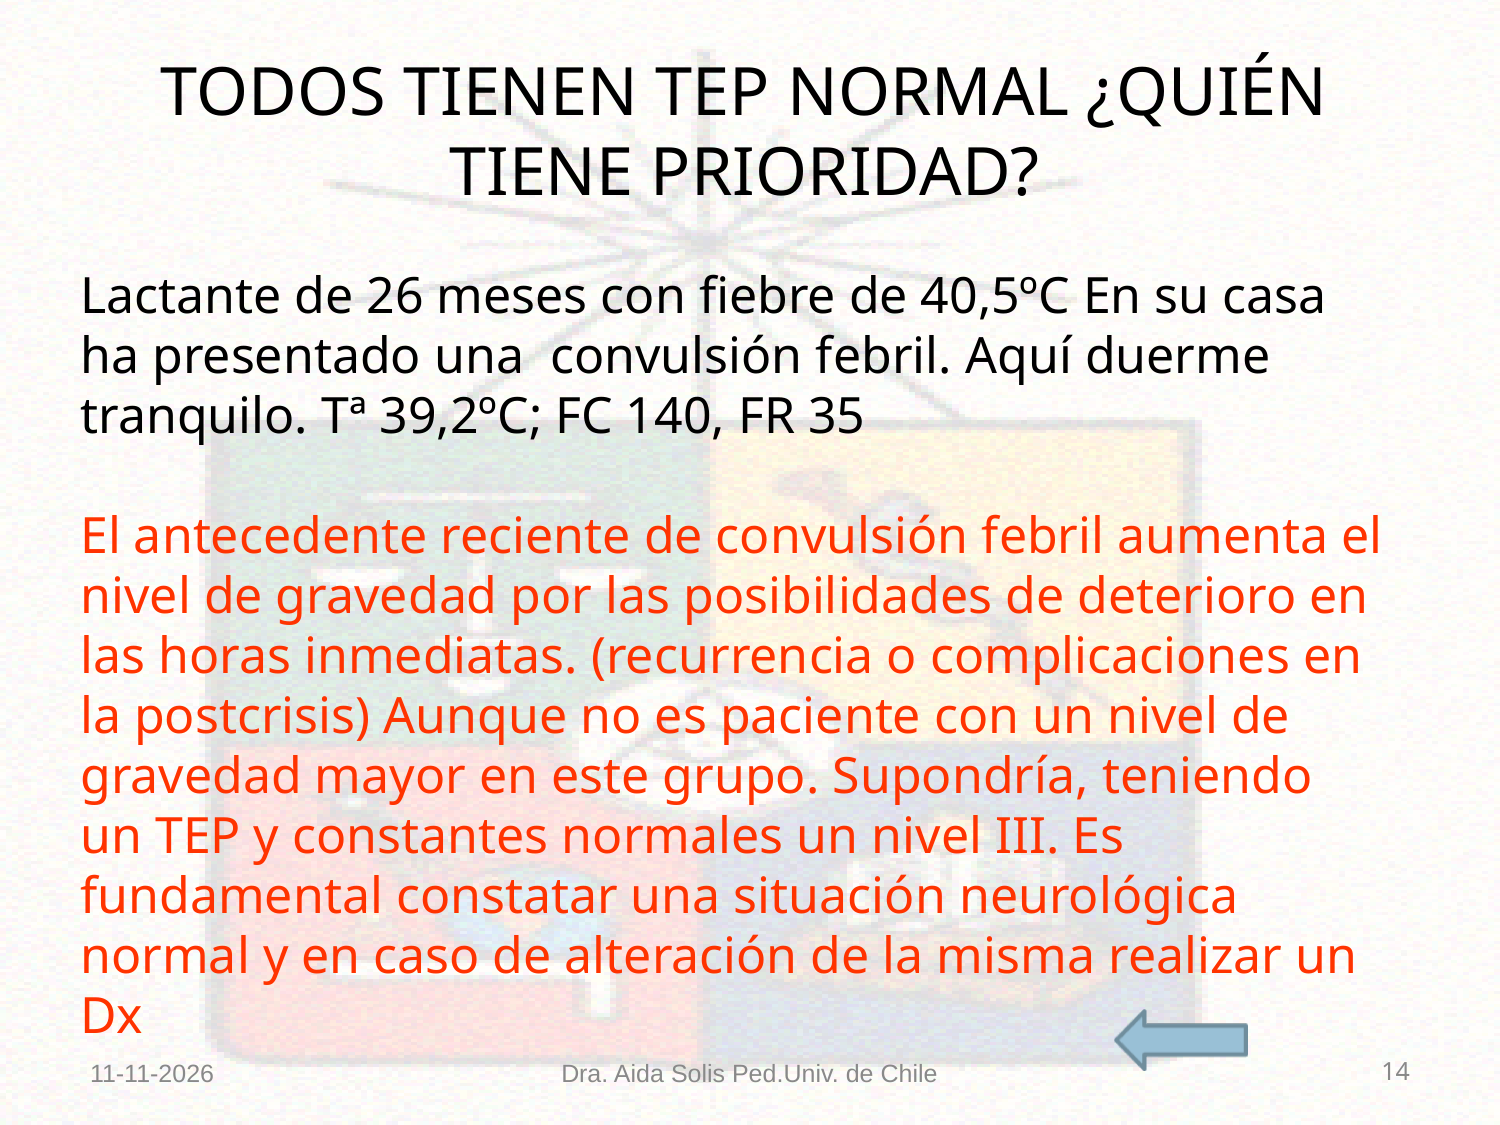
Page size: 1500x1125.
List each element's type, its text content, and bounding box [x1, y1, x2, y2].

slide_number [75, 1042, 425, 1103]
picture [1111, 1006, 1251, 1074]
text_box Lactante de 26 meses con fiebre de 40,5ºC En su casa ha presentado una convulsión febril. Aquí duerme tranquilo. Tª 39,2ºC; FC 140, FR 35 El antecedente reciente de convulsión febril aumenta el nivel de gravedad por las posibilidades de deterioro en las horas inmediatas. (recurrencia o complicaciones en la postcrisis) Aunque no es paciente con un nivel de gravedad mayor en este grupo. Supondría, teniendo un TEP y constantes normales un nivel III. Es fundamental constatar una situación neurológica normal y en caso de alteración de la misma realizar un Dx [65, 256, 1401, 1052]
footer Dra. Aida Solis Ped.Univ. de Chile [512, 1042, 988, 1103]
text_box TODOS TIENEN TEP NORMAL ¿QUIÉN TIENE PRIORIDAD? [76, 41, 1413, 217]
slide_number 14 [1074, 1042, 1425, 1103]
